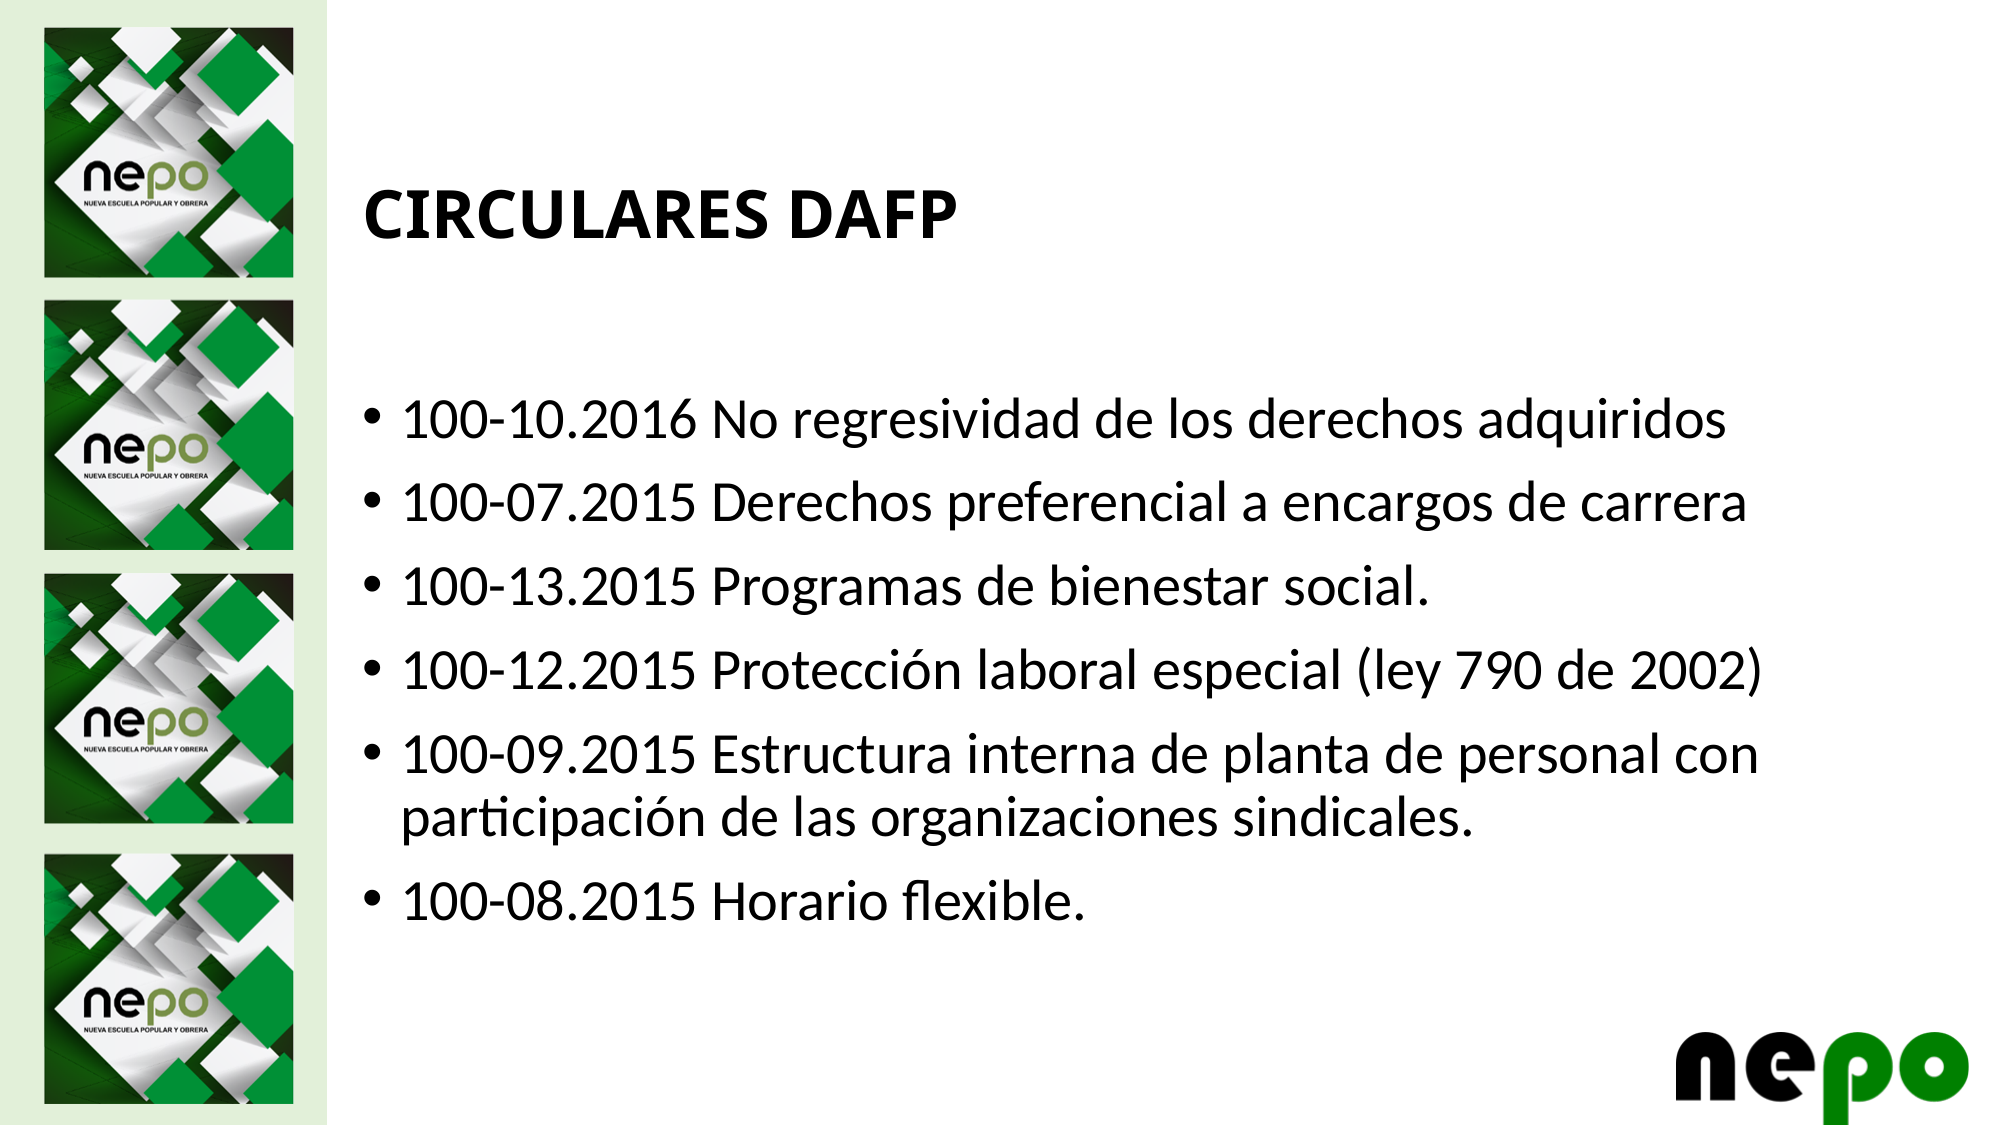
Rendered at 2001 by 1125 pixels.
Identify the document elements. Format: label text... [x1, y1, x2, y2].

title CIRCULARES DAFP [347, 173, 1964, 271]
picture [0, 0, 327, 1125]
picture [1676, 1032, 1969, 1125]
list 100-10.2016 No regresividad de los derechos adquiridos 100-07.2015 Derechos preferencial a encargos de carrera 100-13.2015 Programas de bienestar social. 100-12.2015 Protección laboral especial (ley 790 de 2002) 100-09.2015 Estructura interna de planta de personal con participación de las organizaciones sindicales. 100-08.2015 Horario flexible. [347, 380, 1964, 1014]
